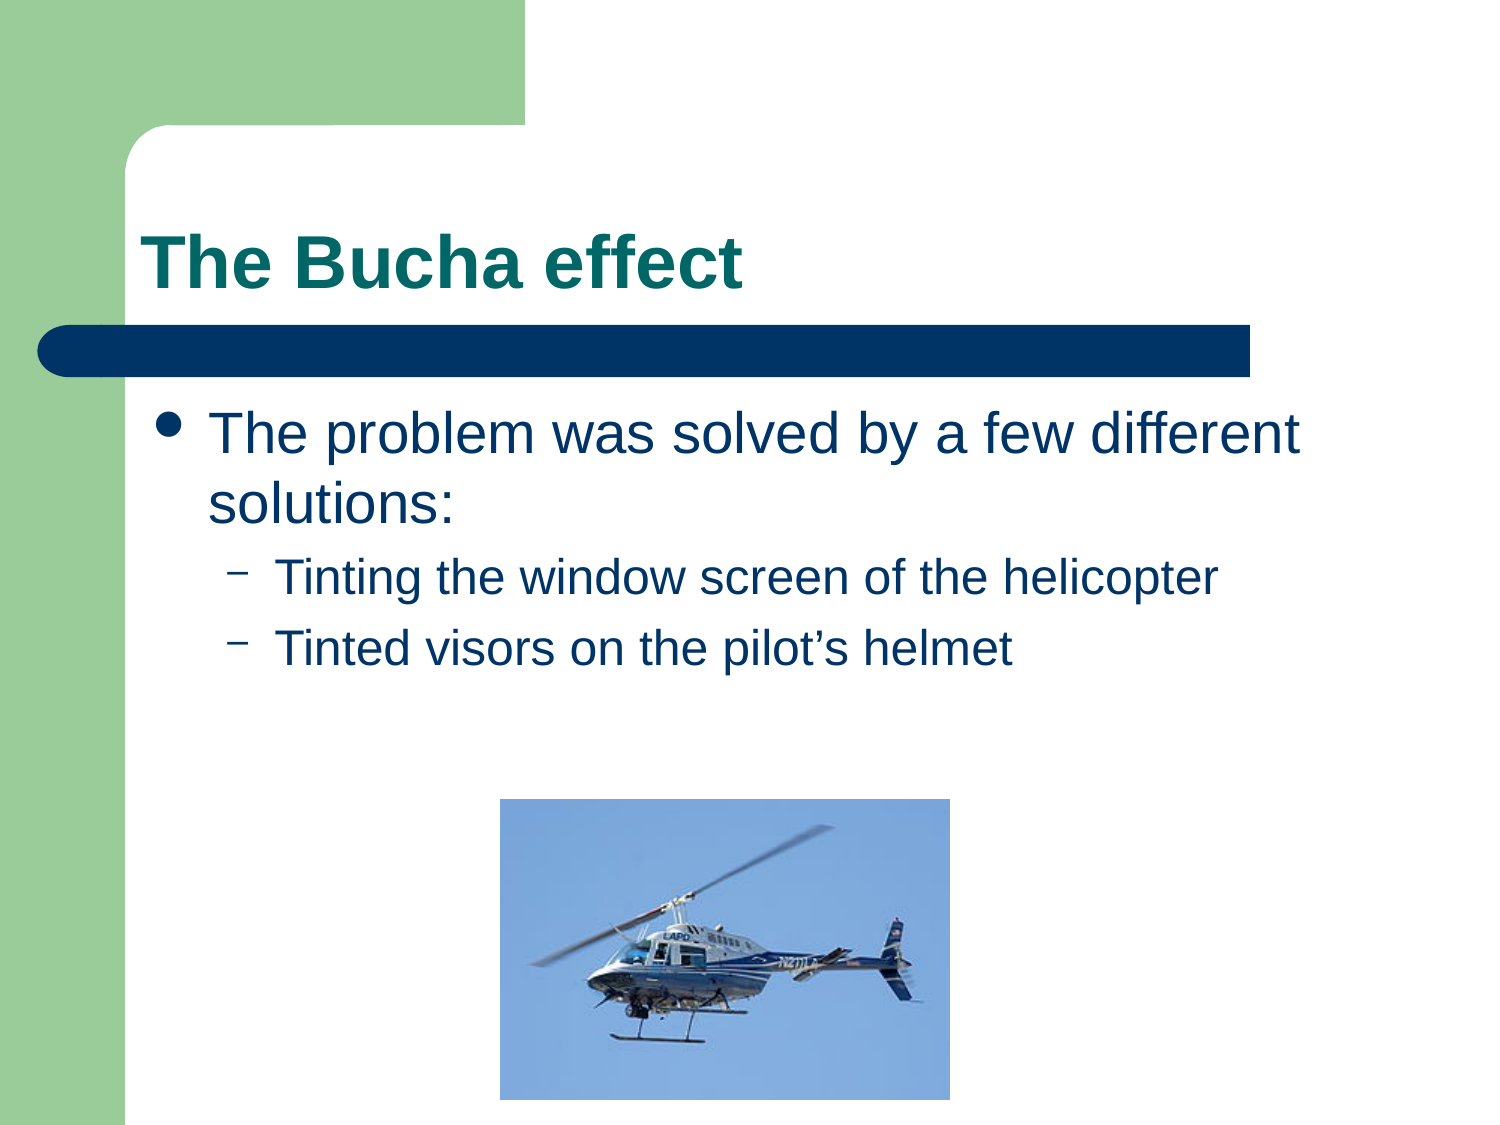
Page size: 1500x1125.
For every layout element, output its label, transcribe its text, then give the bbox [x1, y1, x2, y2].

title The Bucha effect [124, 124, 1426, 313]
picture [499, 799, 951, 1101]
list The problem was solved by a few different solutions: Tinting the window screen of the helicopter Tinted visors on the pilot’s helmet [137, 387, 1400, 999]
